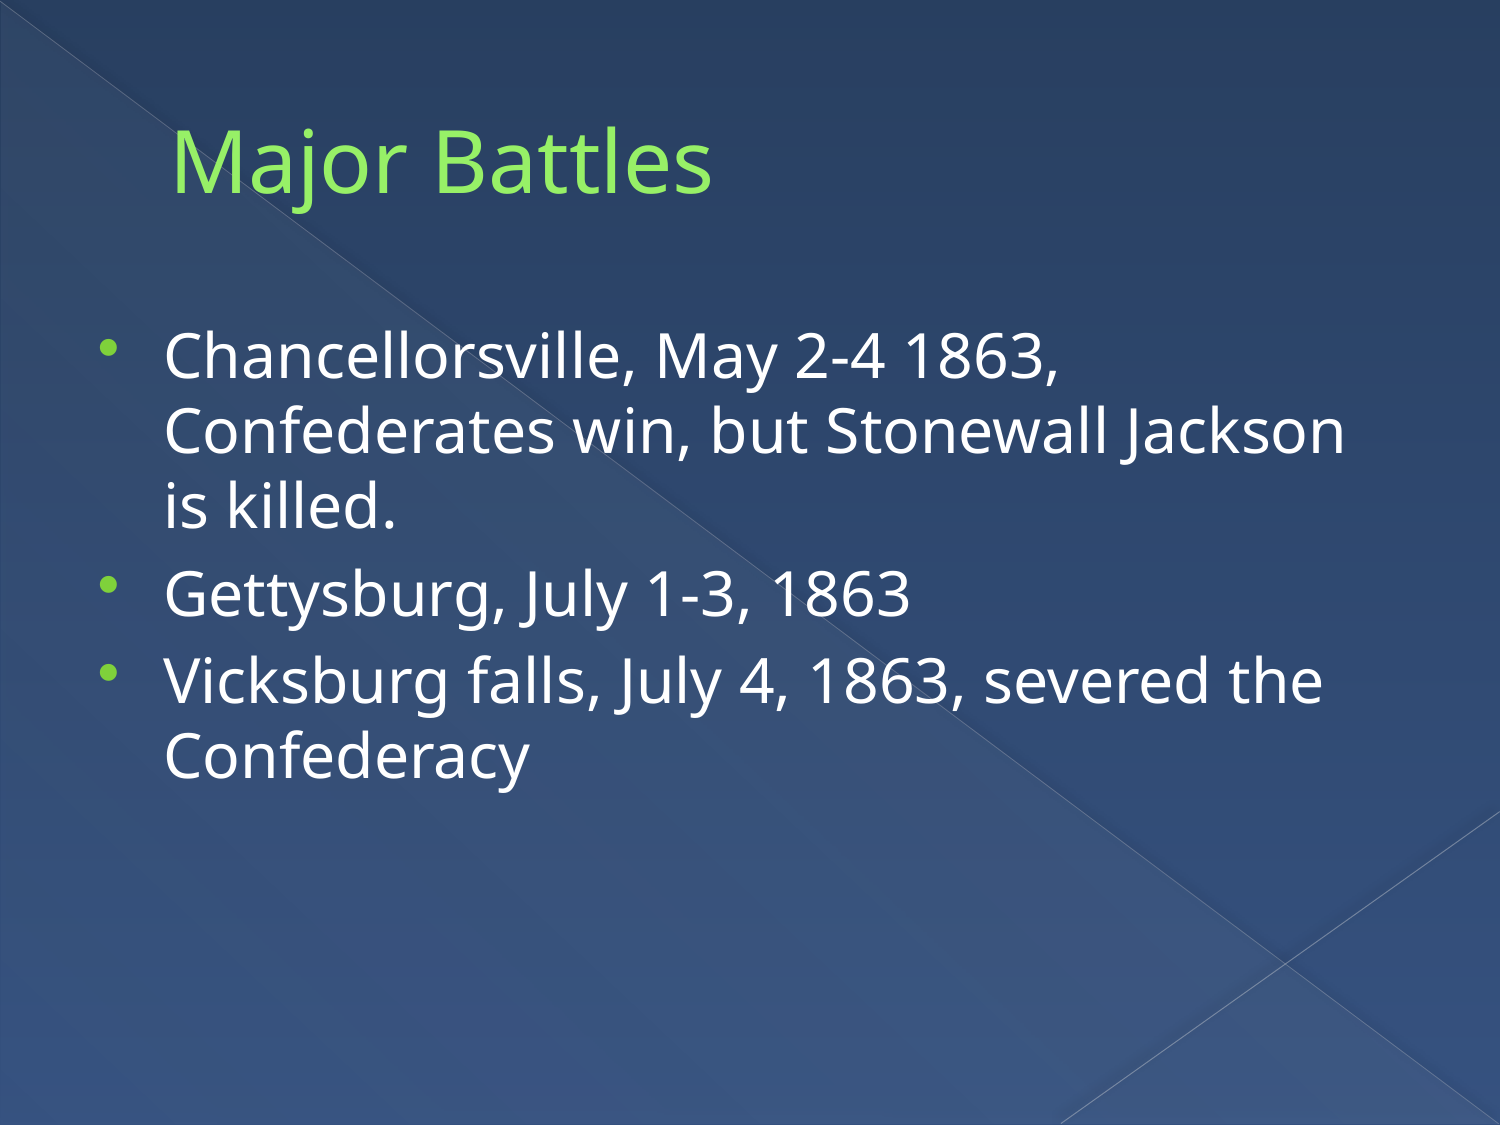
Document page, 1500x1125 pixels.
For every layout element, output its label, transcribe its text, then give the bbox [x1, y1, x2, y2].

title Major Battles [75, 43, 1425, 274]
list Chancellorsville, May 2-4 1863, Confederates win, but Stonewall Jackson is killed. Gettysburg, July 1-3, 1863 Vicksburg falls, July 4, 1863, severed the Confederacy [75, 308, 1425, 1059]
